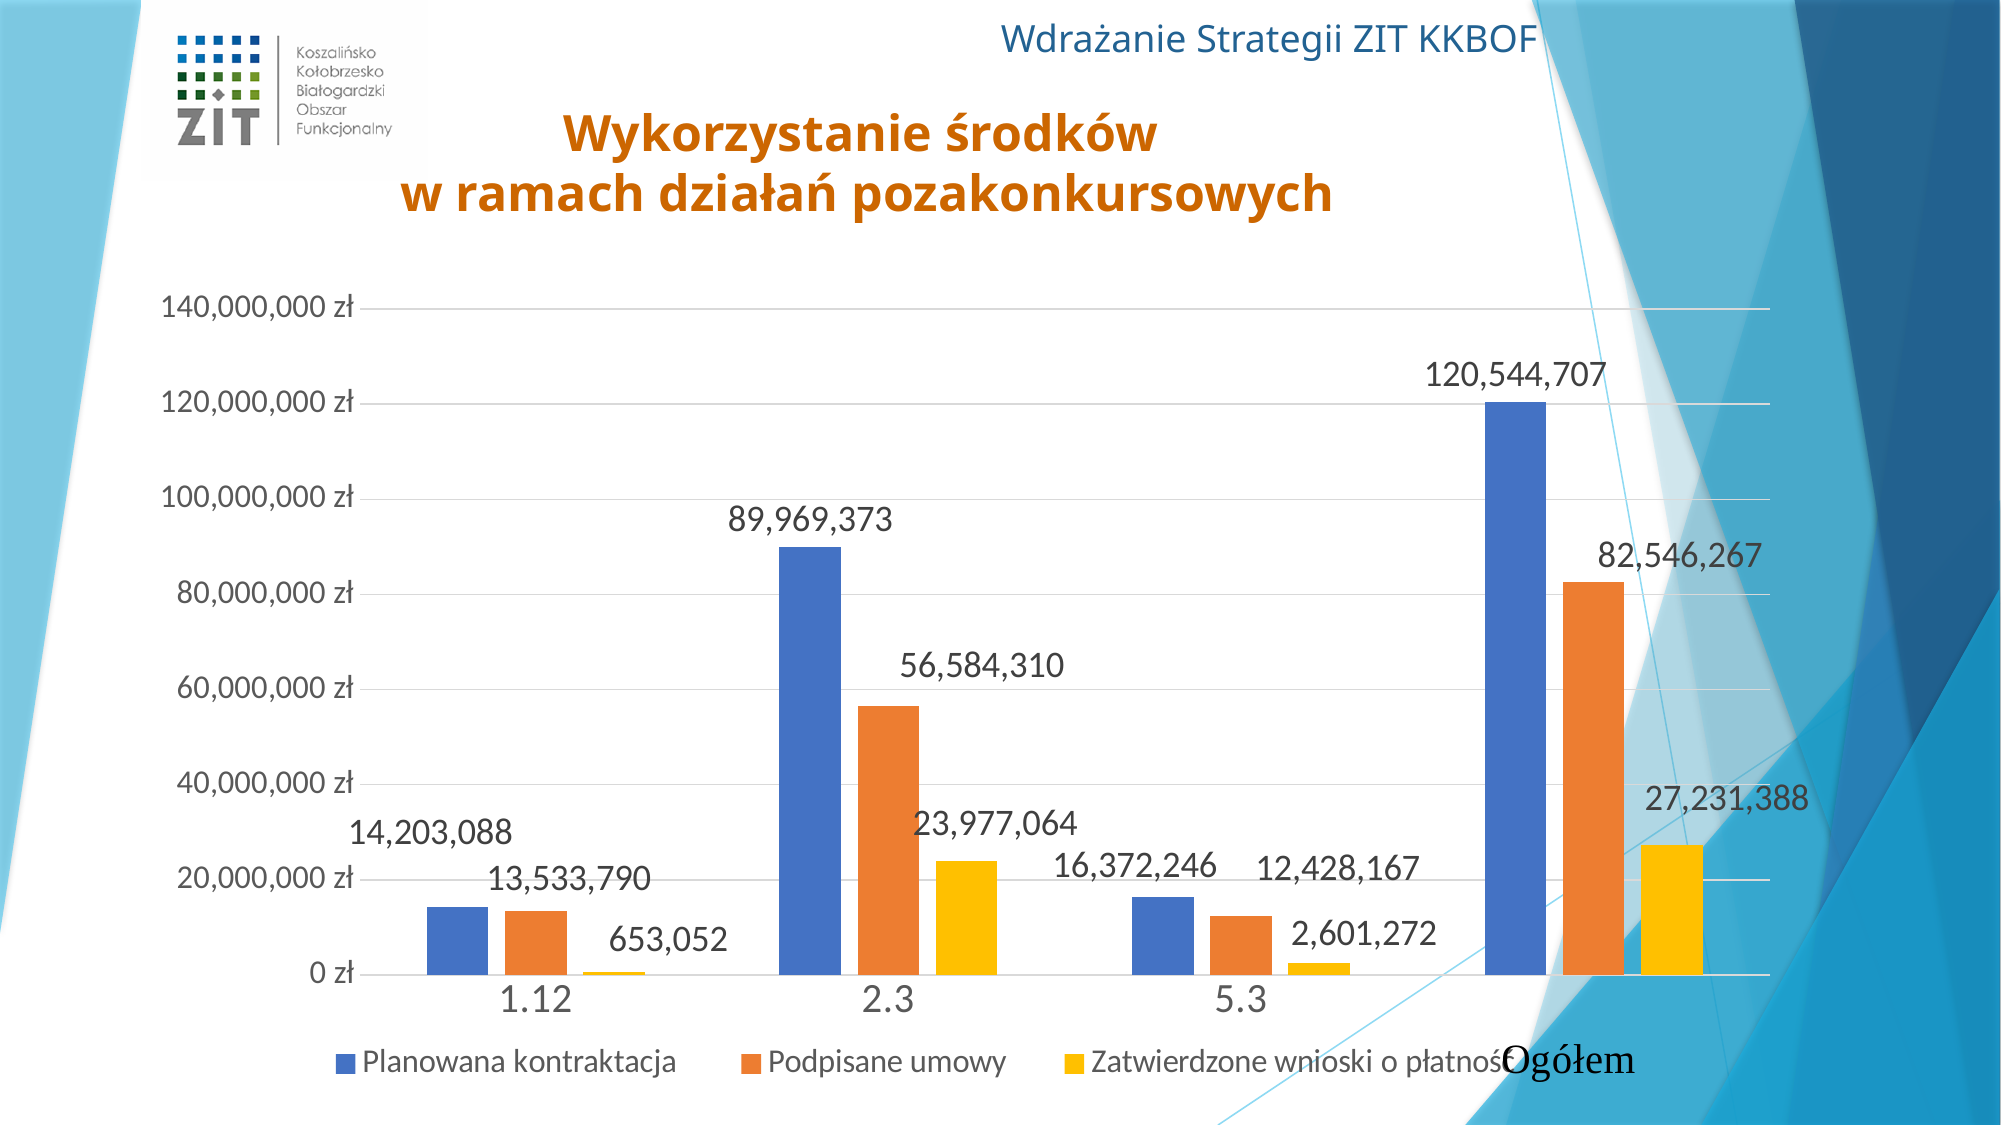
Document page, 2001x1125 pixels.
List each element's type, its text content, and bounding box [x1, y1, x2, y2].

chart [80, 273, 1811, 1097]
picture [141, 0, 428, 94]
text_box Wykorzystanie środków w ramach działań pozakonkursowych [127, 94, 1607, 229]
